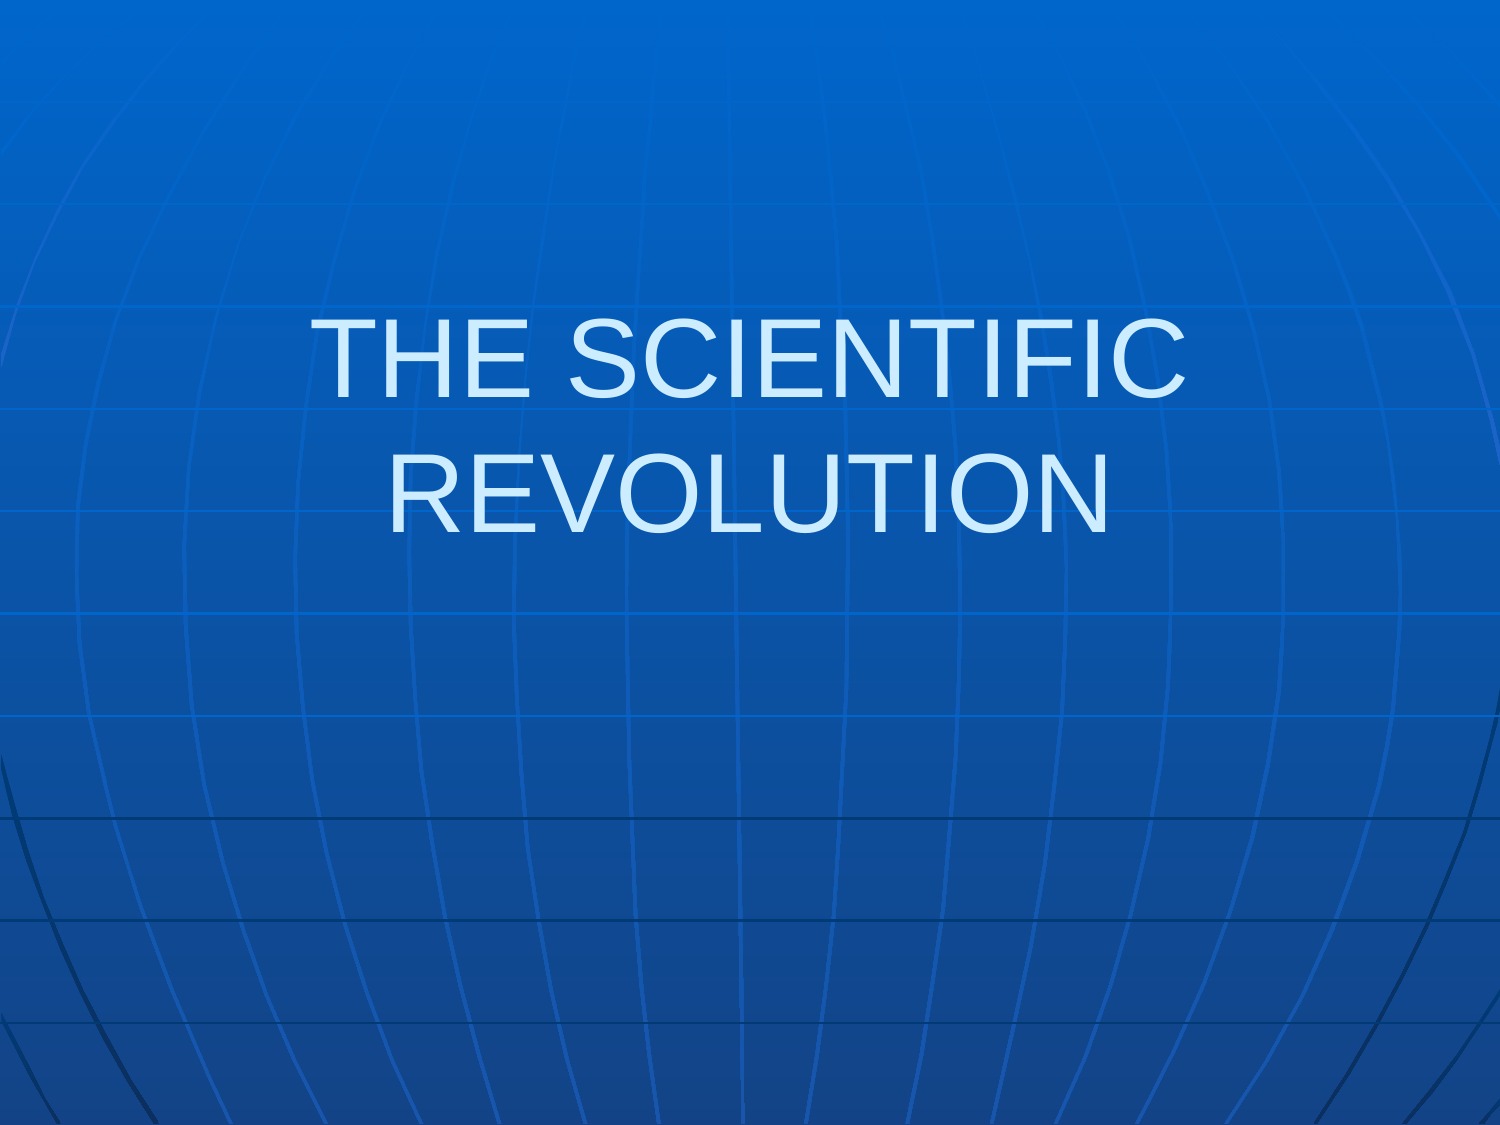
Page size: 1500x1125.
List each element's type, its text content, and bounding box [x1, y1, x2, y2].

title THE SCIENTIFIC REVOLUTION [112, 277, 1388, 563]
